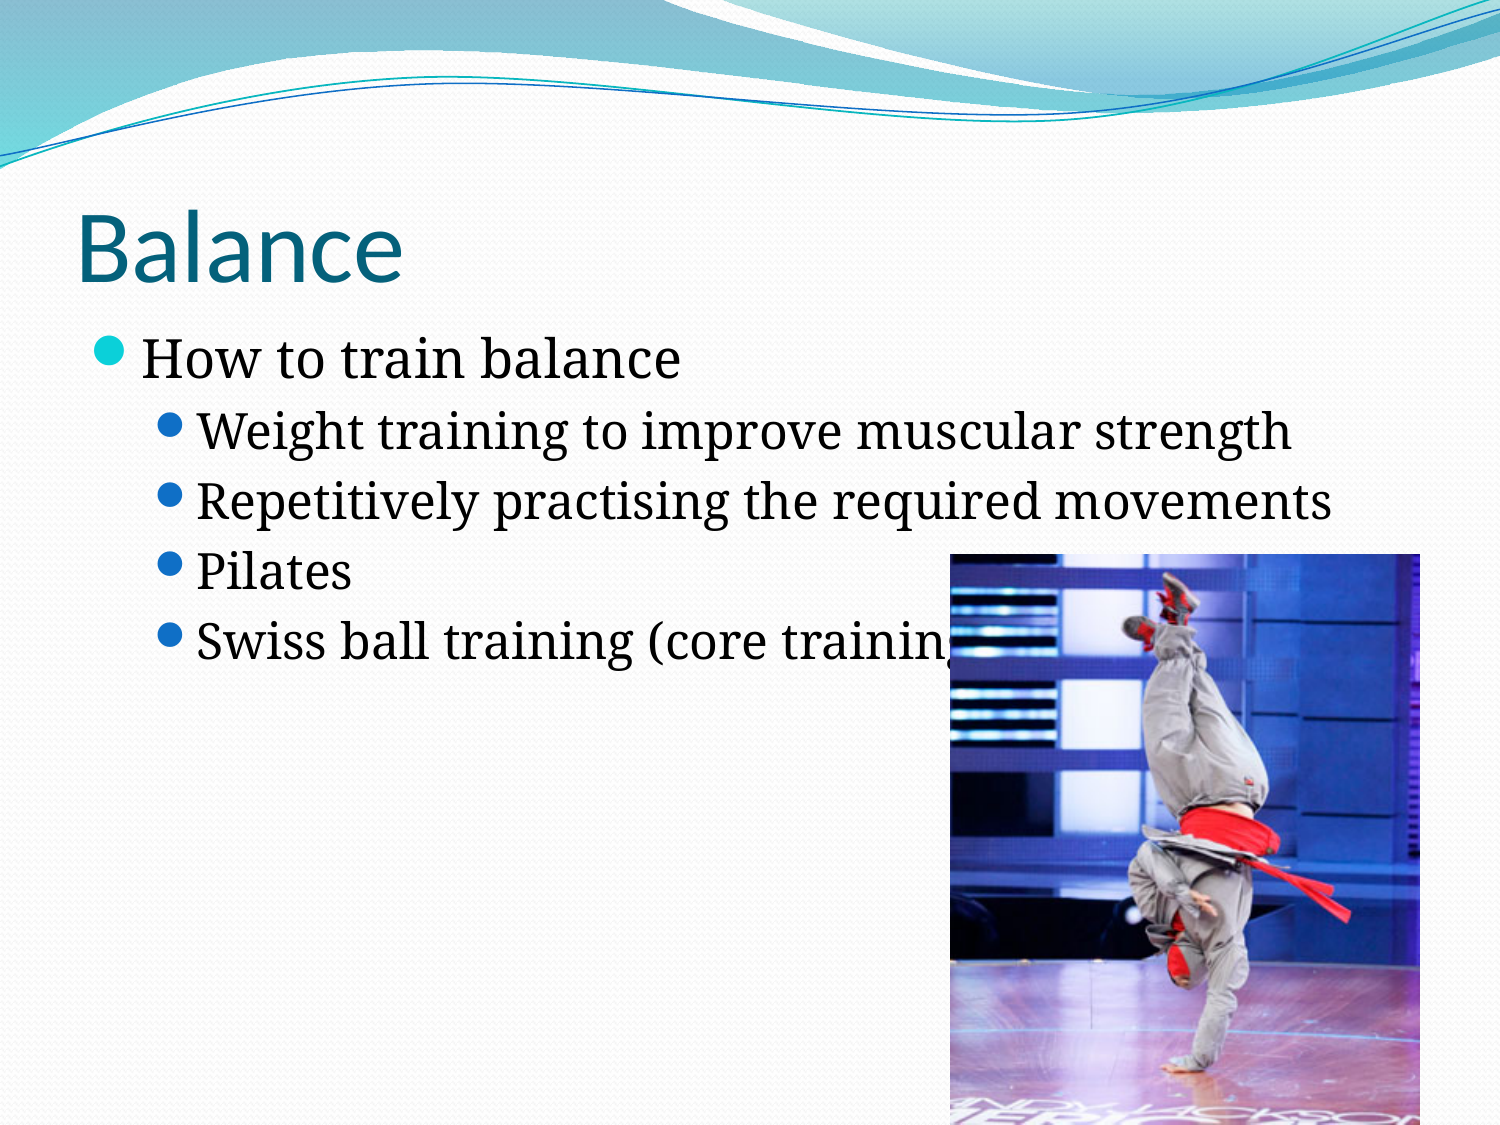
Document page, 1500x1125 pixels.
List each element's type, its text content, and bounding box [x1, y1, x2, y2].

picture [950, 554, 1420, 1125]
title Balance [75, 115, 1425, 303]
list How to train balance Weight training to improve muscular strength Repetitively practising the required movements Pilates Swiss ball training (core training) [75, 317, 1425, 1038]
